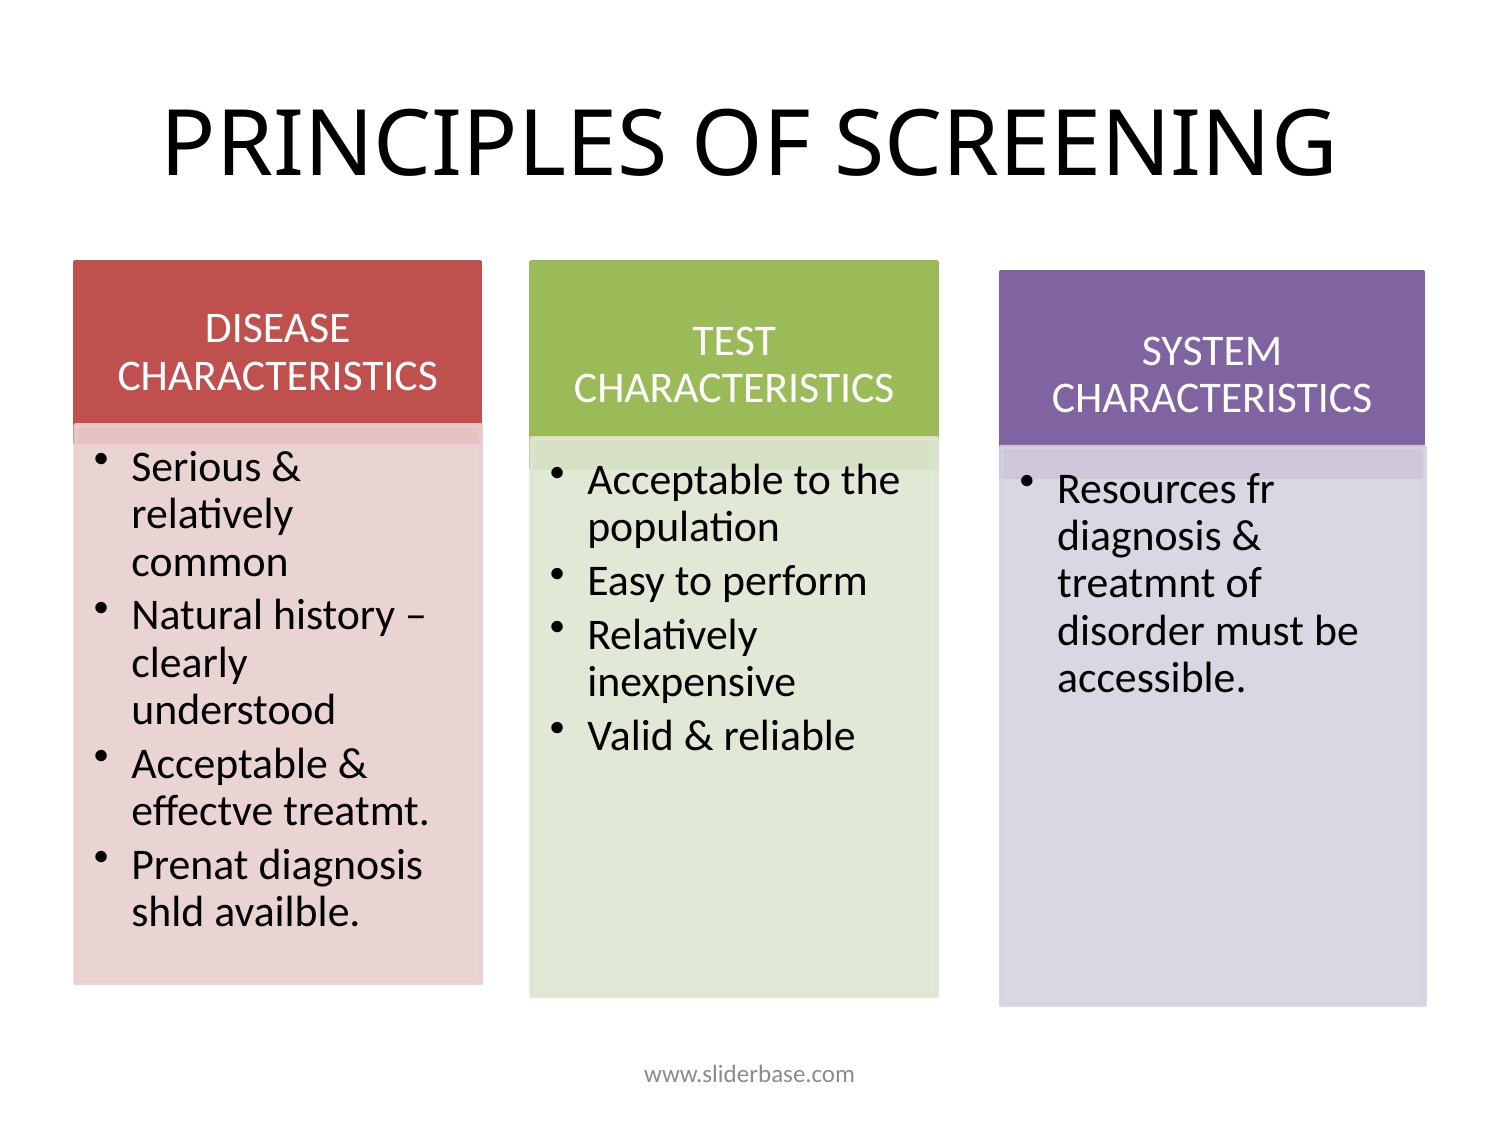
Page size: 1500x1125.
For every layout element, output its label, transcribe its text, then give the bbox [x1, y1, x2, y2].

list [74, 262, 1426, 1006]
footer www.sliderbase.com [512, 1042, 988, 1103]
title PRINCIPLES OF SCREENING [75, 45, 1425, 233]
